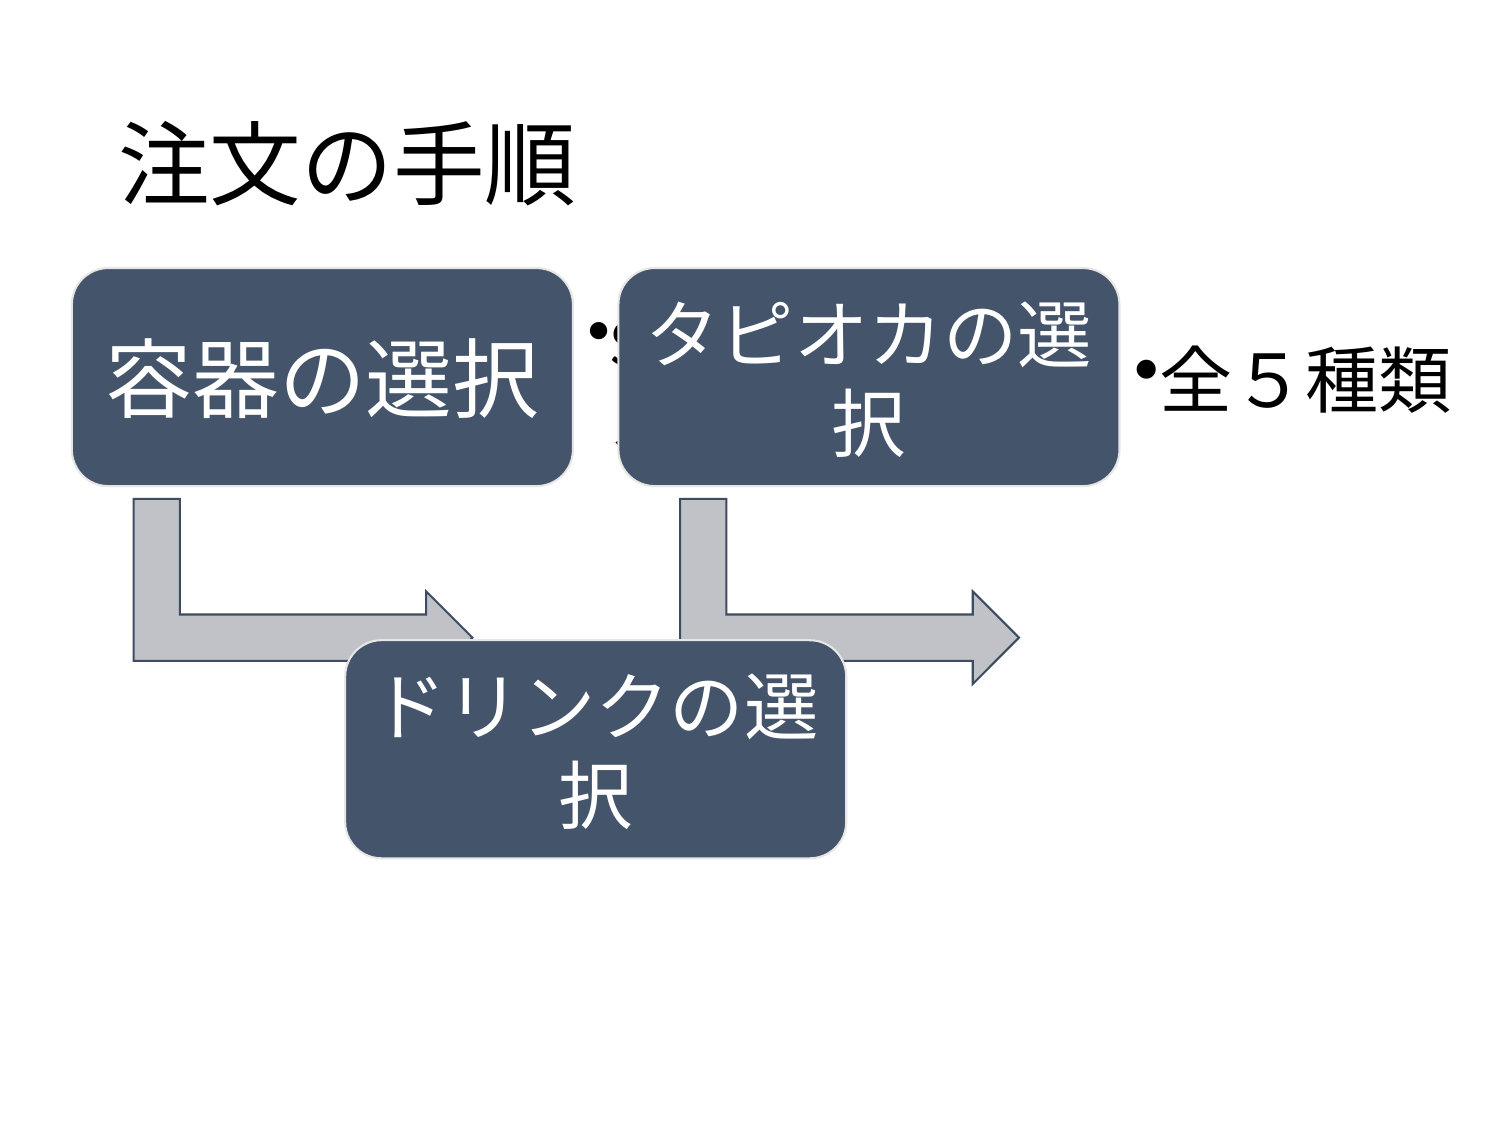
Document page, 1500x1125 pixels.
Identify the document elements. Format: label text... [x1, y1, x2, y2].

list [71, 255, 1500, 970]
title 注文の手順 [103, 59, 1397, 255]
